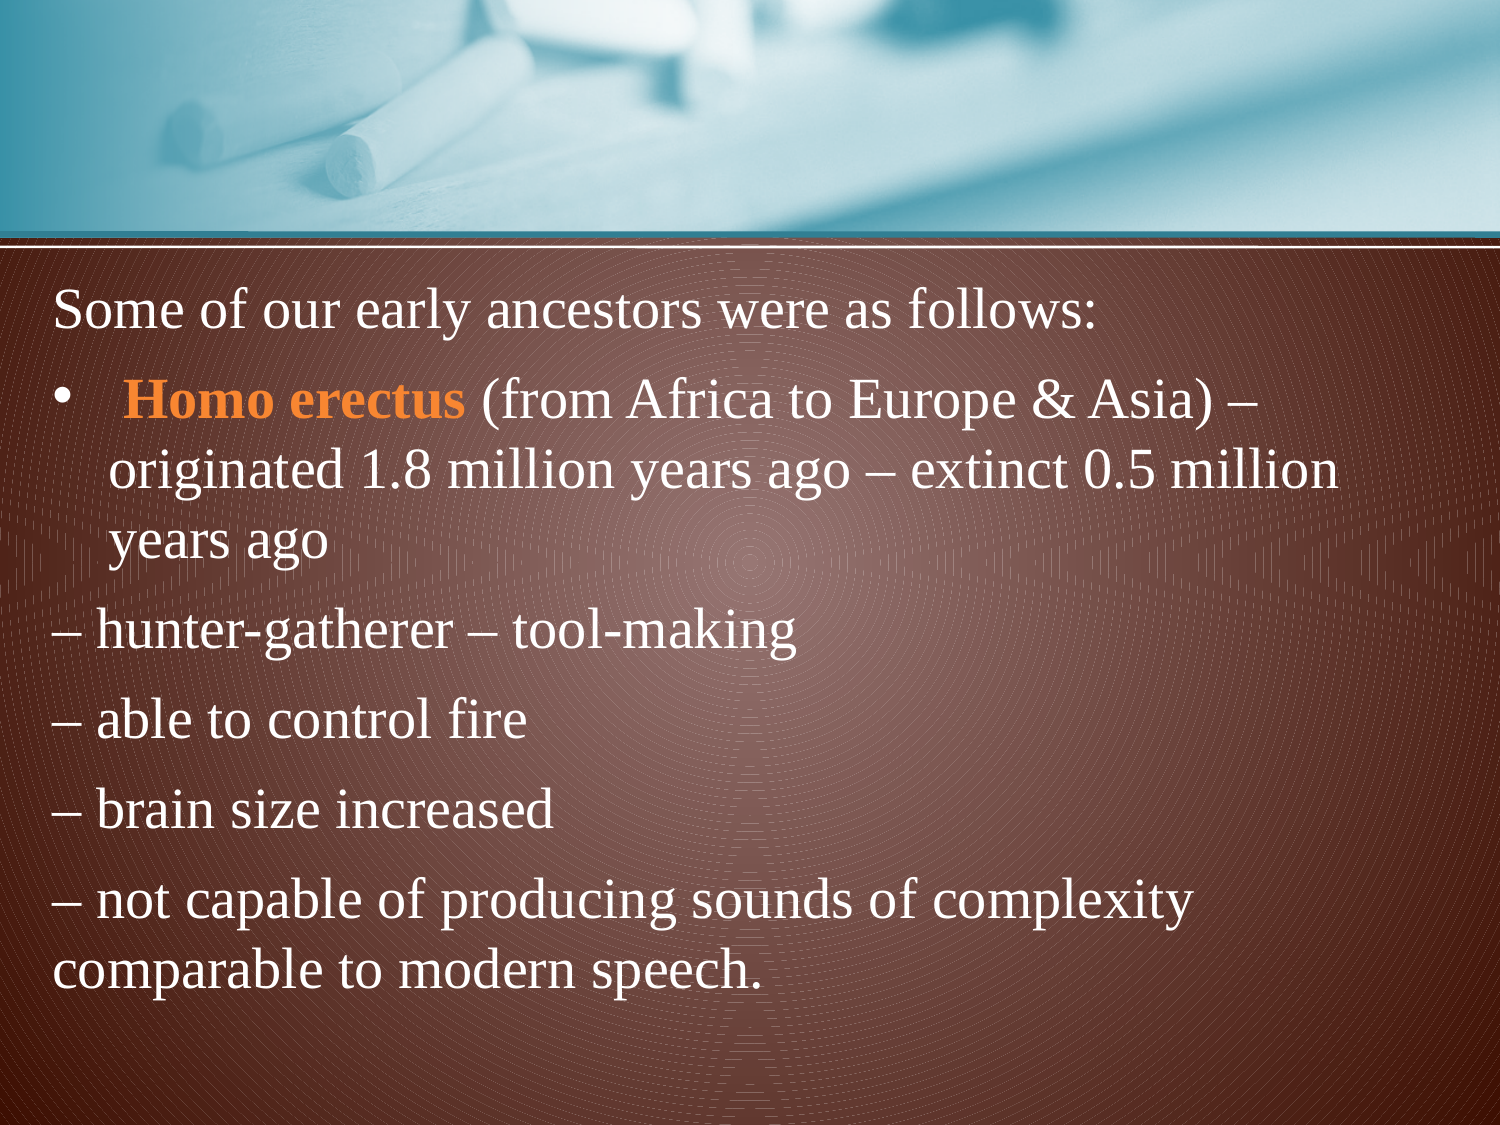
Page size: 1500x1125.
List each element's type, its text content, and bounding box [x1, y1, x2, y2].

list Some of our early ancestors were as follows: Homo erectus (from Africa to Europe & Asia) – originated 1.8 million years ago – extinct 0.5 million years ago – hunter-gatherer – tool-making – able to control fire – brain size increased – not capable of producing sounds of complexity comparable to modern speech. [37, 262, 1475, 1088]
